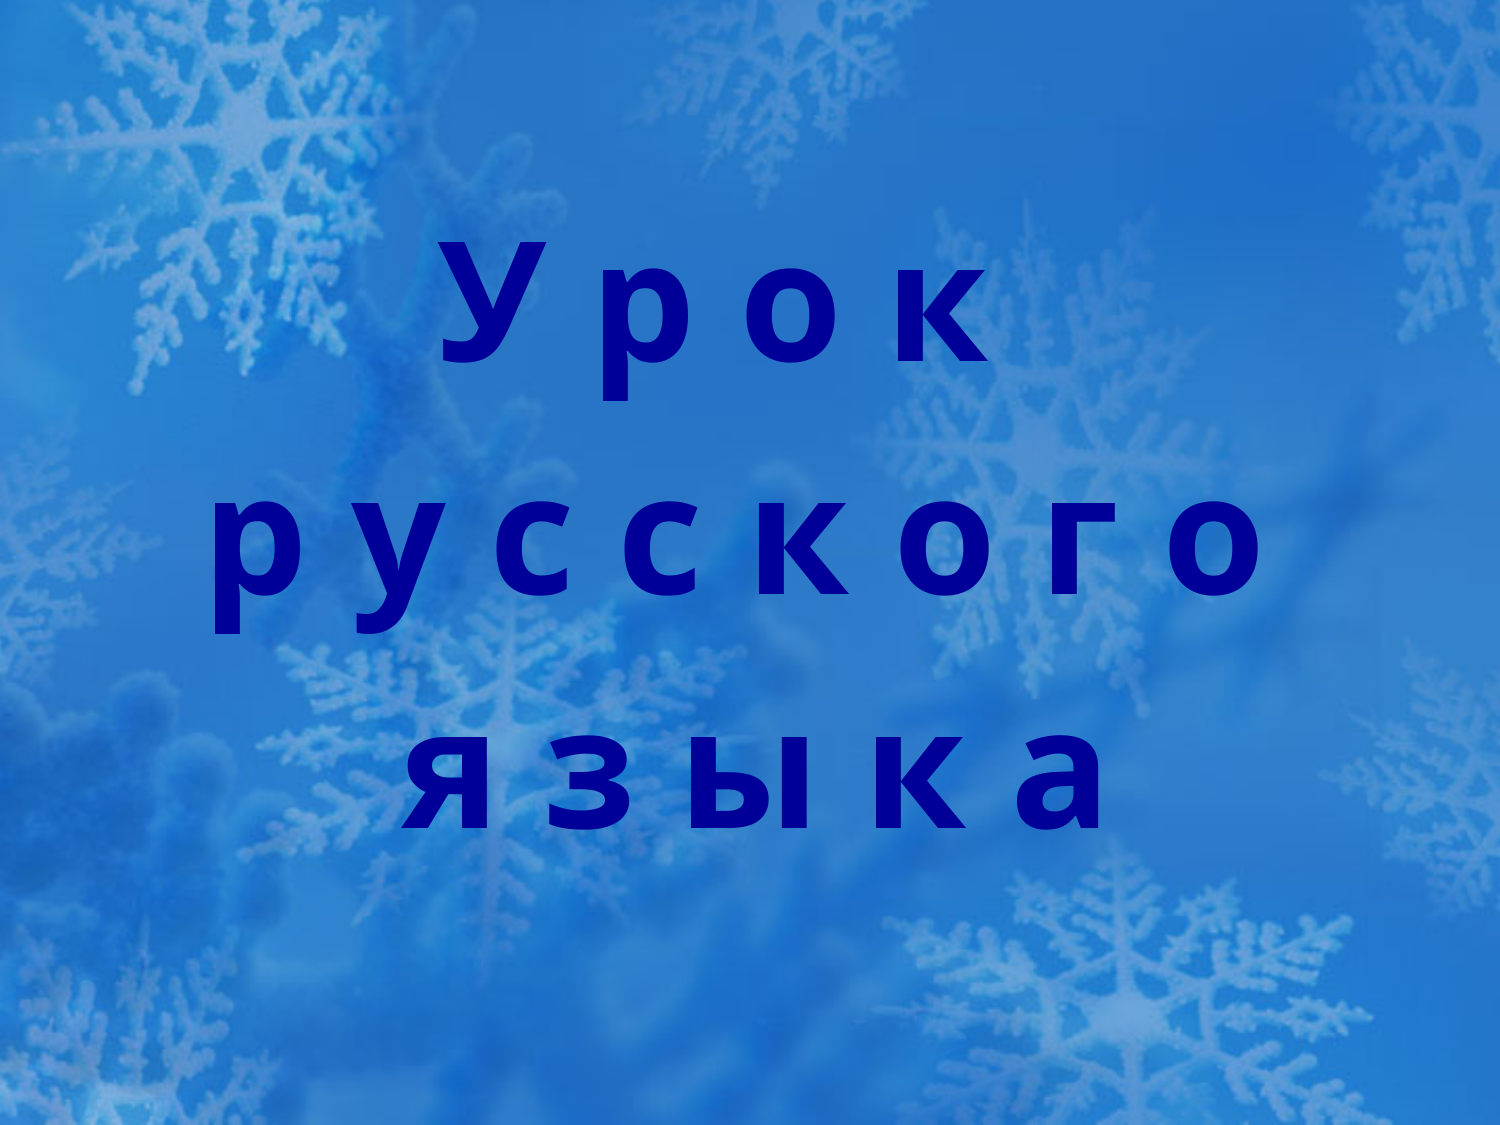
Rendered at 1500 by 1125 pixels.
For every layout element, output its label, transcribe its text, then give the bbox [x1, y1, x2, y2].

subtitle У р о к р у с с к о г о я з ы к а [112, 187, 1401, 1013]
picture [0, 0, 1500, 1125]
